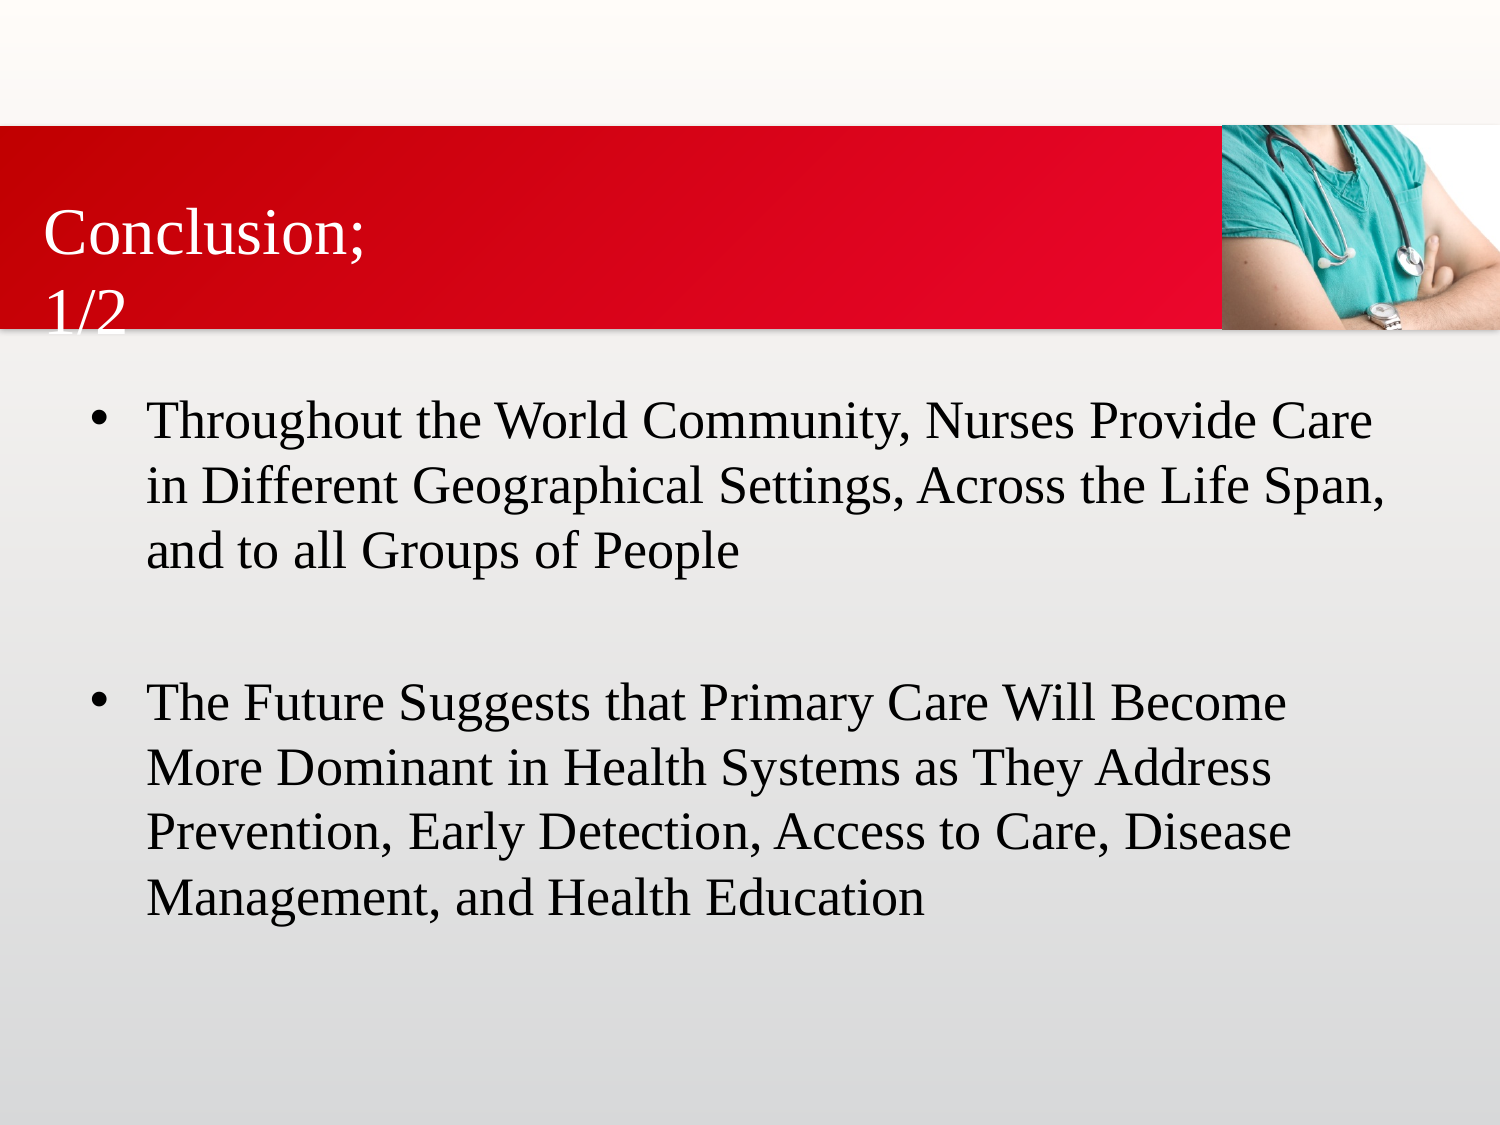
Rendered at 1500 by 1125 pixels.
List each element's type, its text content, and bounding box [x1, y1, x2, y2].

list Throughout the World Community, Nurses Provide Care in Different Geographical Settings, Across the Life Span, and to all Groups of People The Future Suggests that Primary Care Will Become More Dominant in Health Systems as They Address Prevention, Early Detection, Access to Care, Disease Management, and Health Education [75, 377, 1425, 1005]
picture [1222, 125, 1500, 330]
title Conclusion; 1/2 [29, 180, 782, 273]
